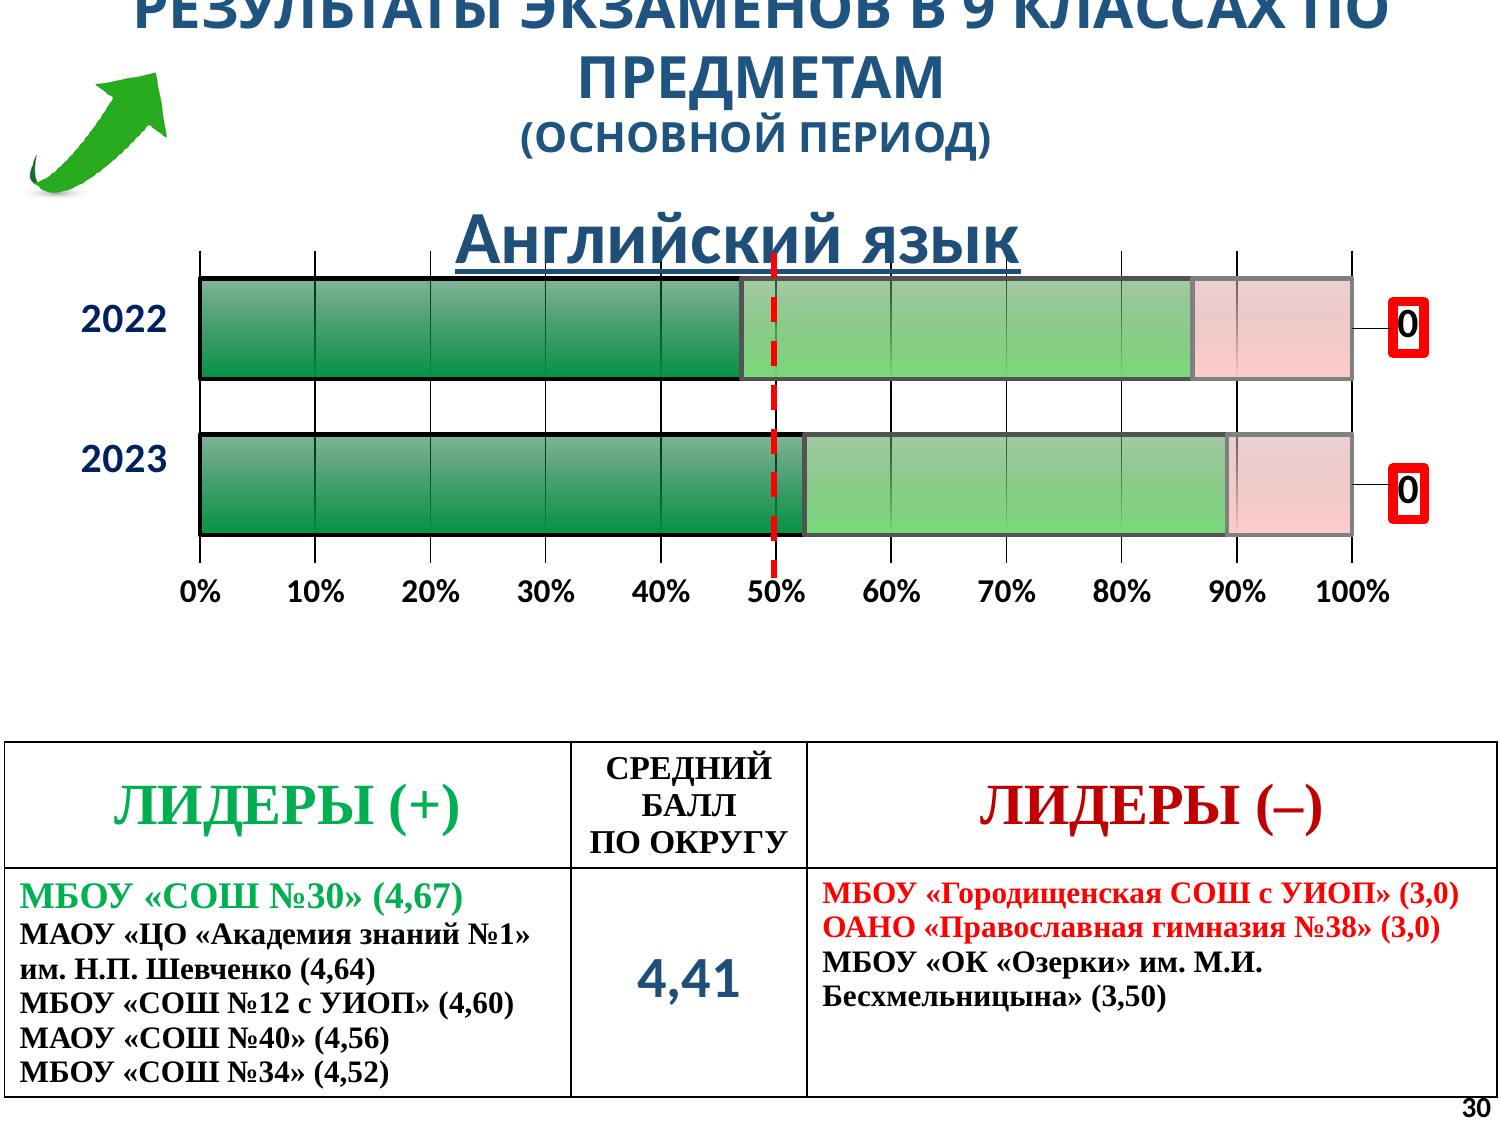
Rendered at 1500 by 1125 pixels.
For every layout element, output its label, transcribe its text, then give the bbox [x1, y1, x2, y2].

picture [6, 66, 174, 208]
table_header СРЕДНИЙ БАЛЛ ПО ОКРУГУ [572, 743, 806, 867]
table_cell МБОУ «Городищенская СОШ с УИОП» (3,0) ОАНО «Православная гимназия №38» (3,0) МБОУ «ОК «Озерки» им. М.И. Бесхмельницына» (3,50) [808, 869, 1496, 1096]
table_cell 4,41 [572, 869, 806, 1096]
table_header ЛИДЕРЫ (+) [5, 743, 570, 867]
text_box 30 [1446, 1081, 1500, 1125]
table_cell МБОУ «СОШ №30» (4,67) МАОУ «ЦО «Академия знаний №1» им. Н.П. Шевченко (4,64) МБОУ «СОШ №12 с УИОП» (4,60) МАОУ «СОШ №40» (4,56) МБОУ «СОШ №34» (4,52) [5, 869, 570, 1096]
text_box РЕЗУЛЬТАТЫ ЭКЗАМЕНОВ В 9 КЛАССАХ ПО ПРЕДМЕТАМ (ОСНОВНОЙ ПЕРИОД) [23, 14, 1500, 116]
table_header ЛИДЕРЫ (–) [808, 743, 1496, 867]
chart [4, 166, 1472, 687]
